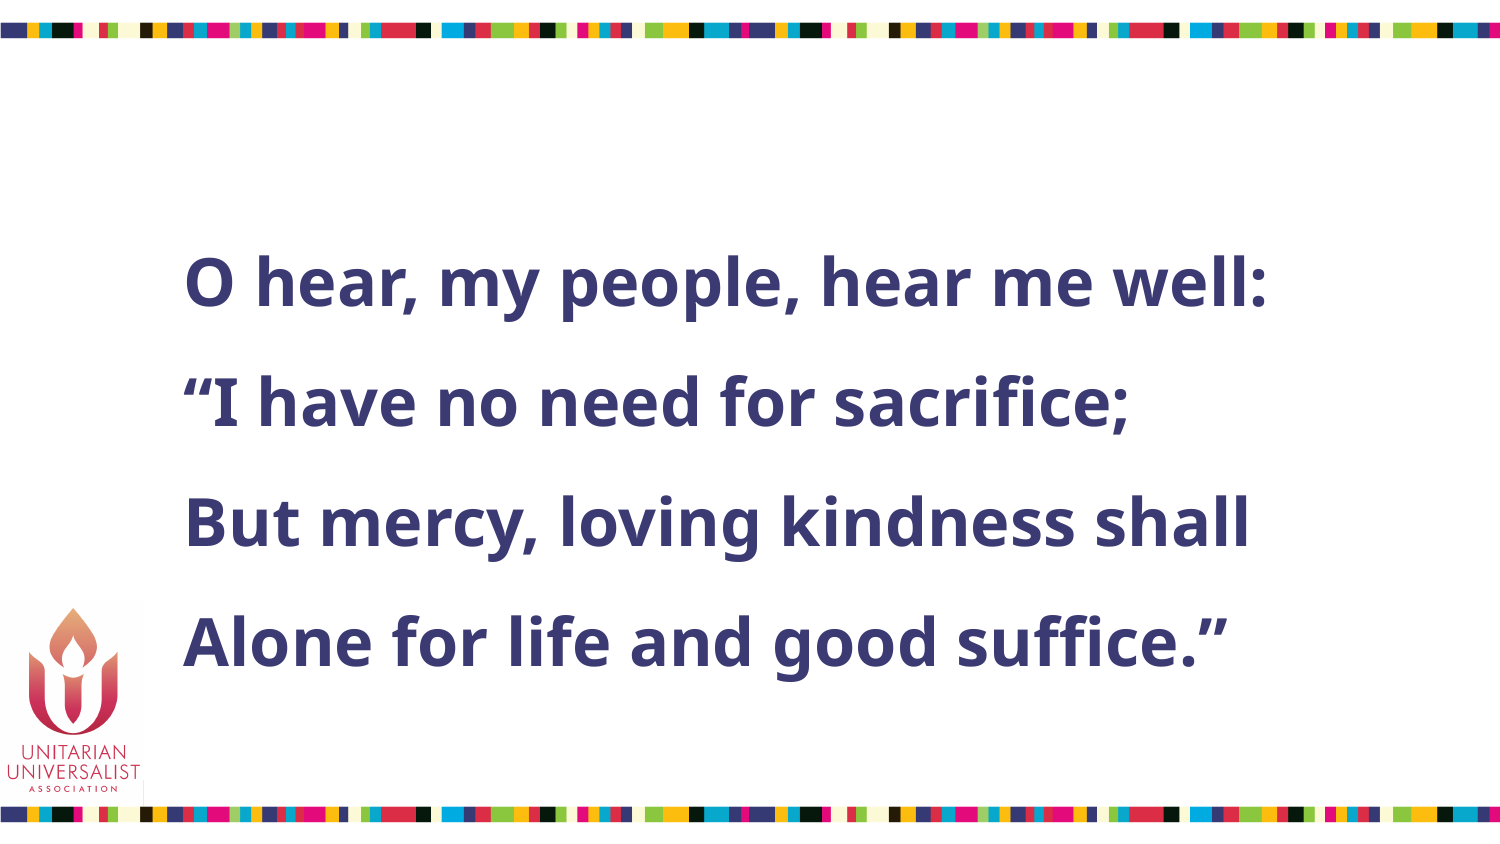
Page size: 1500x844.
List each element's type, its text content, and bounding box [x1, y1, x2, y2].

picture [0, 22, 1500, 40]
picture [0, 600, 1500, 824]
text_box O hear, my people, hear me well: “I have no need for sacrifice; But mercy, loving kindness shall Alone for life and good suffice.” [168, 184, 1421, 695]
